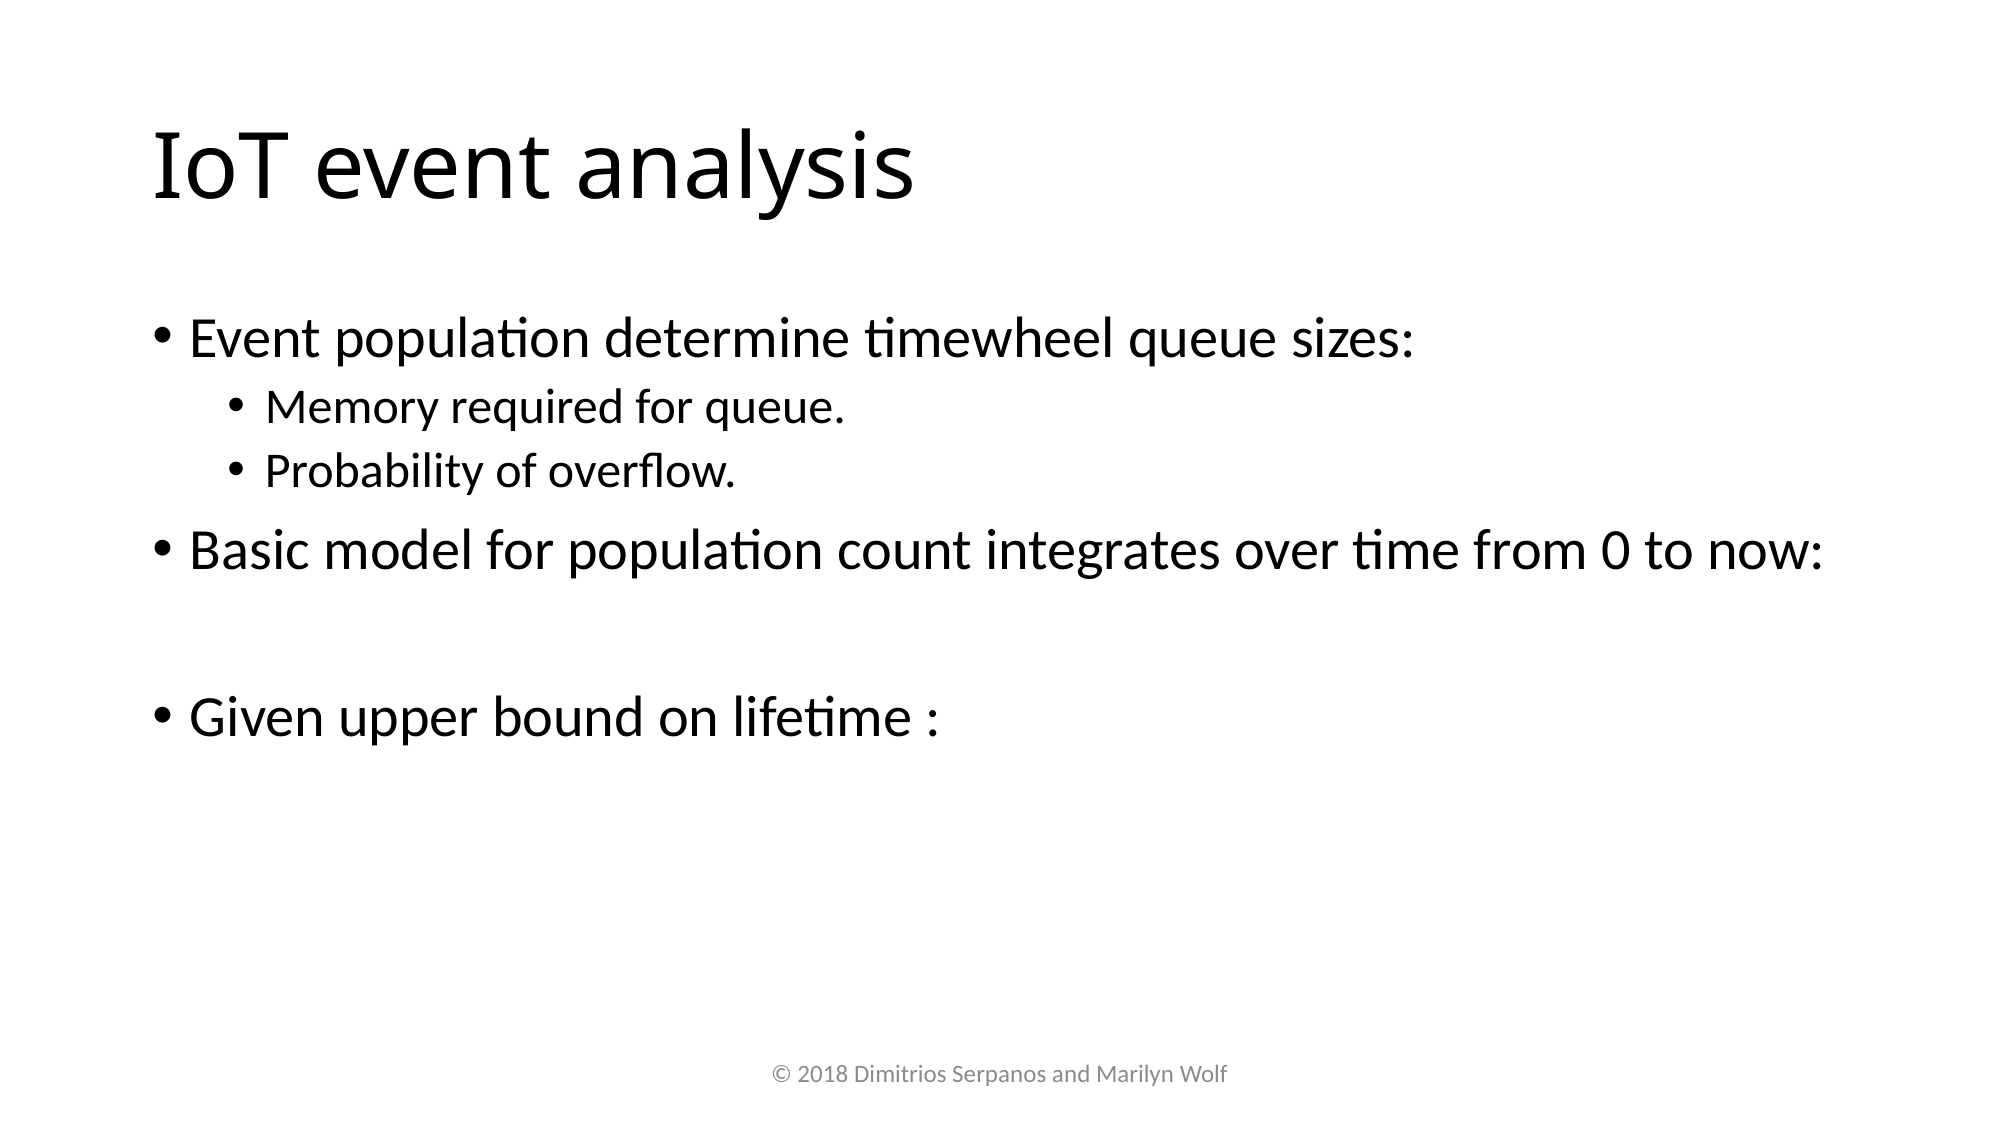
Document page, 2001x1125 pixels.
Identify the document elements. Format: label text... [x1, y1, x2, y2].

title IoT event analysis [137, 59, 1863, 278]
footer © 2018 Dimitrios Serpanos and Marilyn Wolf [662, 1042, 1338, 1103]
